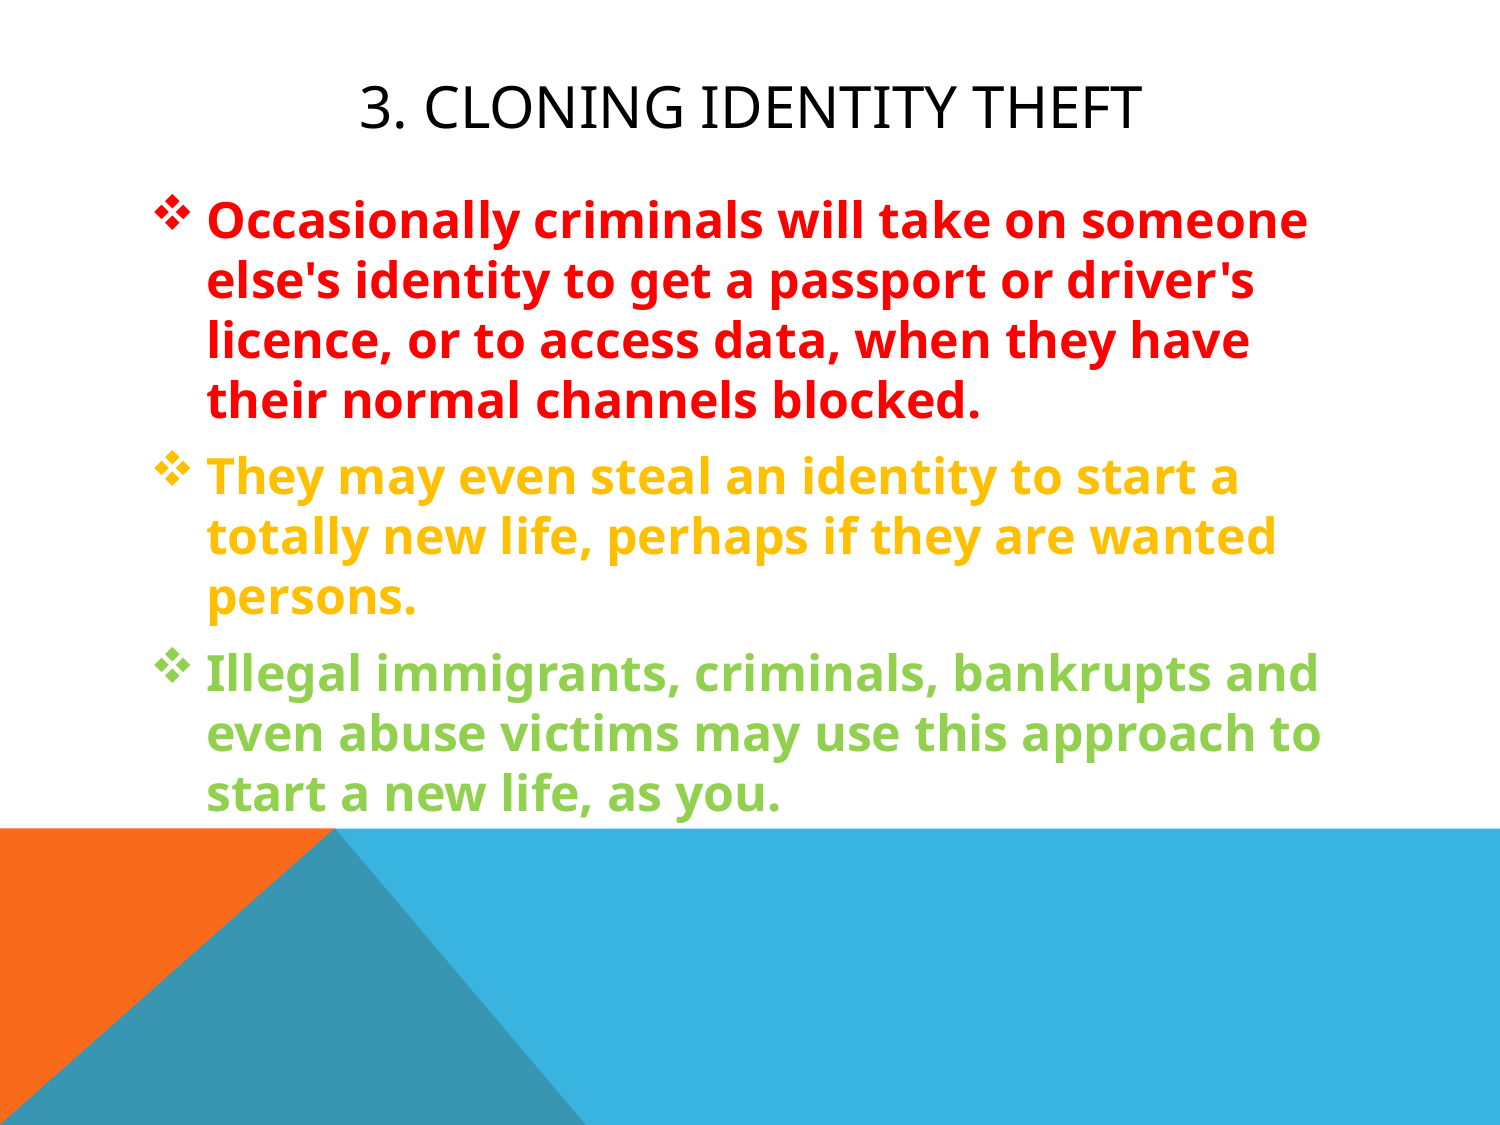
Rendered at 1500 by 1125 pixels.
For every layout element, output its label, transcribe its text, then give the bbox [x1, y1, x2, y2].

title 3. Cloning Identity theft [135, 60, 1369, 150]
list Occasionally criminals will take on someone else's identity to get a passport or driver's licence, or to access data, when they have their normal channels blocked. They may even steal an identity to start a totally new life, perhaps if they are wanted persons. Illegal immigrants, criminals, bankrupts and even abuse victims may use this approach to start a new life, as you. [135, 180, 1369, 768]
